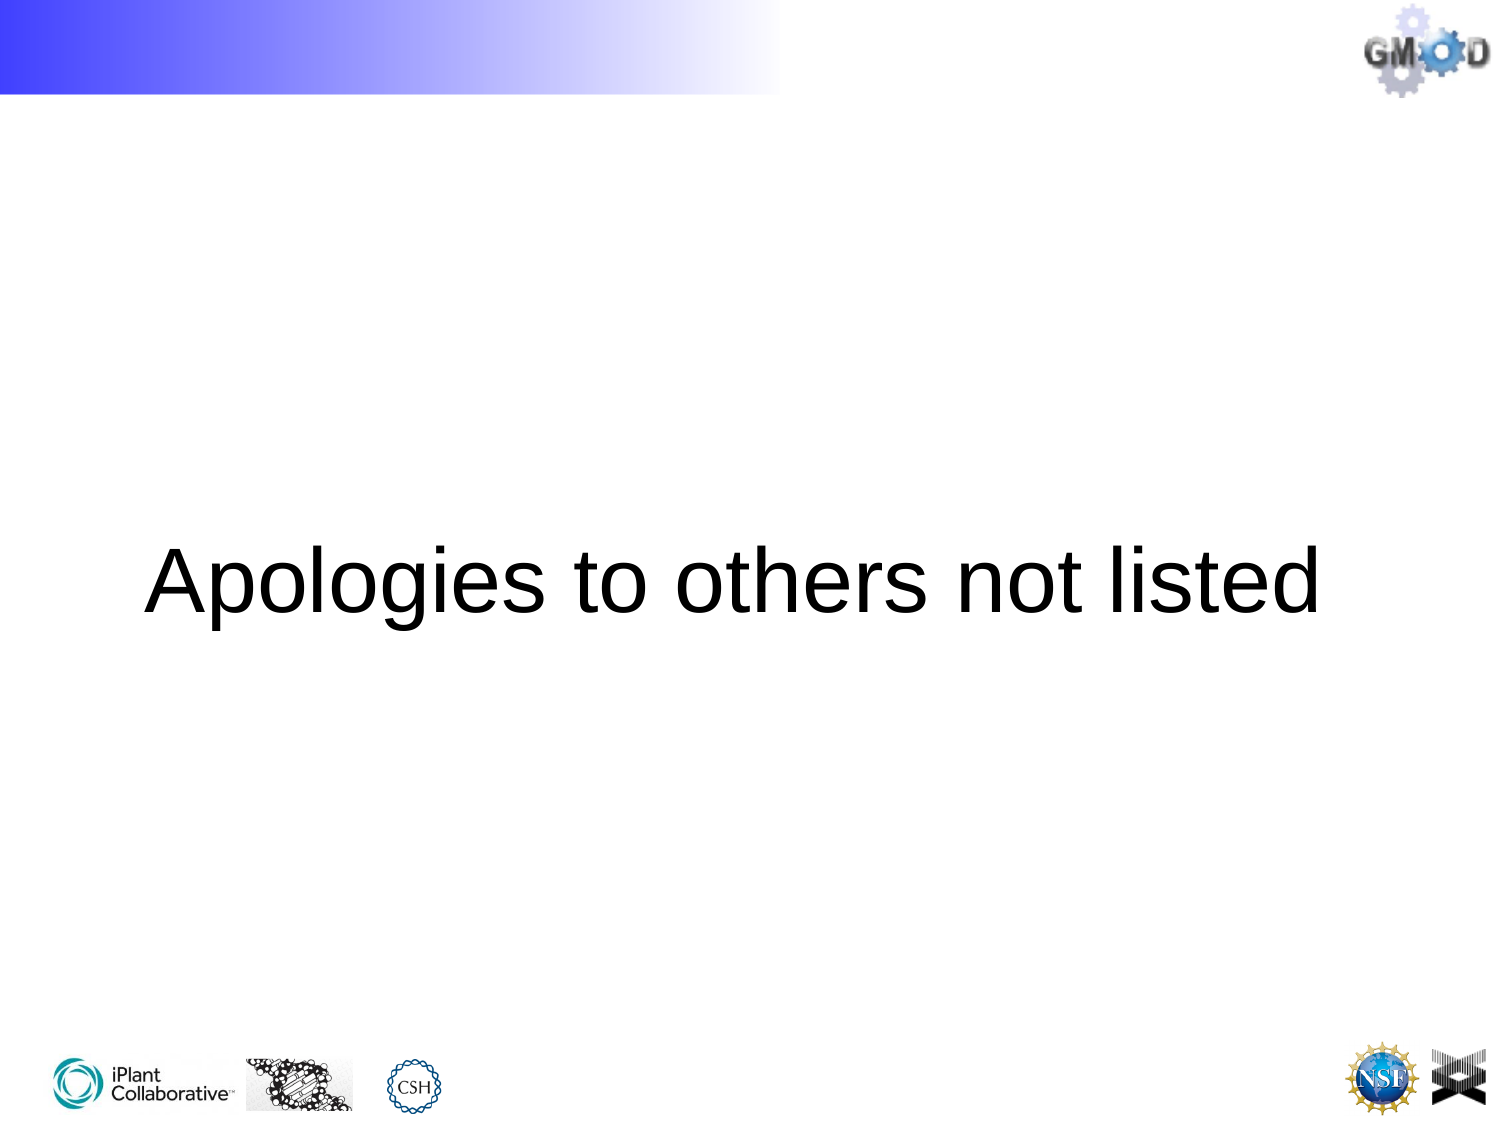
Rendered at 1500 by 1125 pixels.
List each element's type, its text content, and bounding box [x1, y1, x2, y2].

picture [1344, 1040, 1420, 1116]
picture [39, 1053, 240, 1115]
picture [246, 1056, 353, 1113]
title Apologies to others not listed [97, 513, 1372, 749]
text_box [0, 0, 1497, 98]
picture [382, 1054, 442, 1116]
picture [1431, 1049, 1487, 1105]
